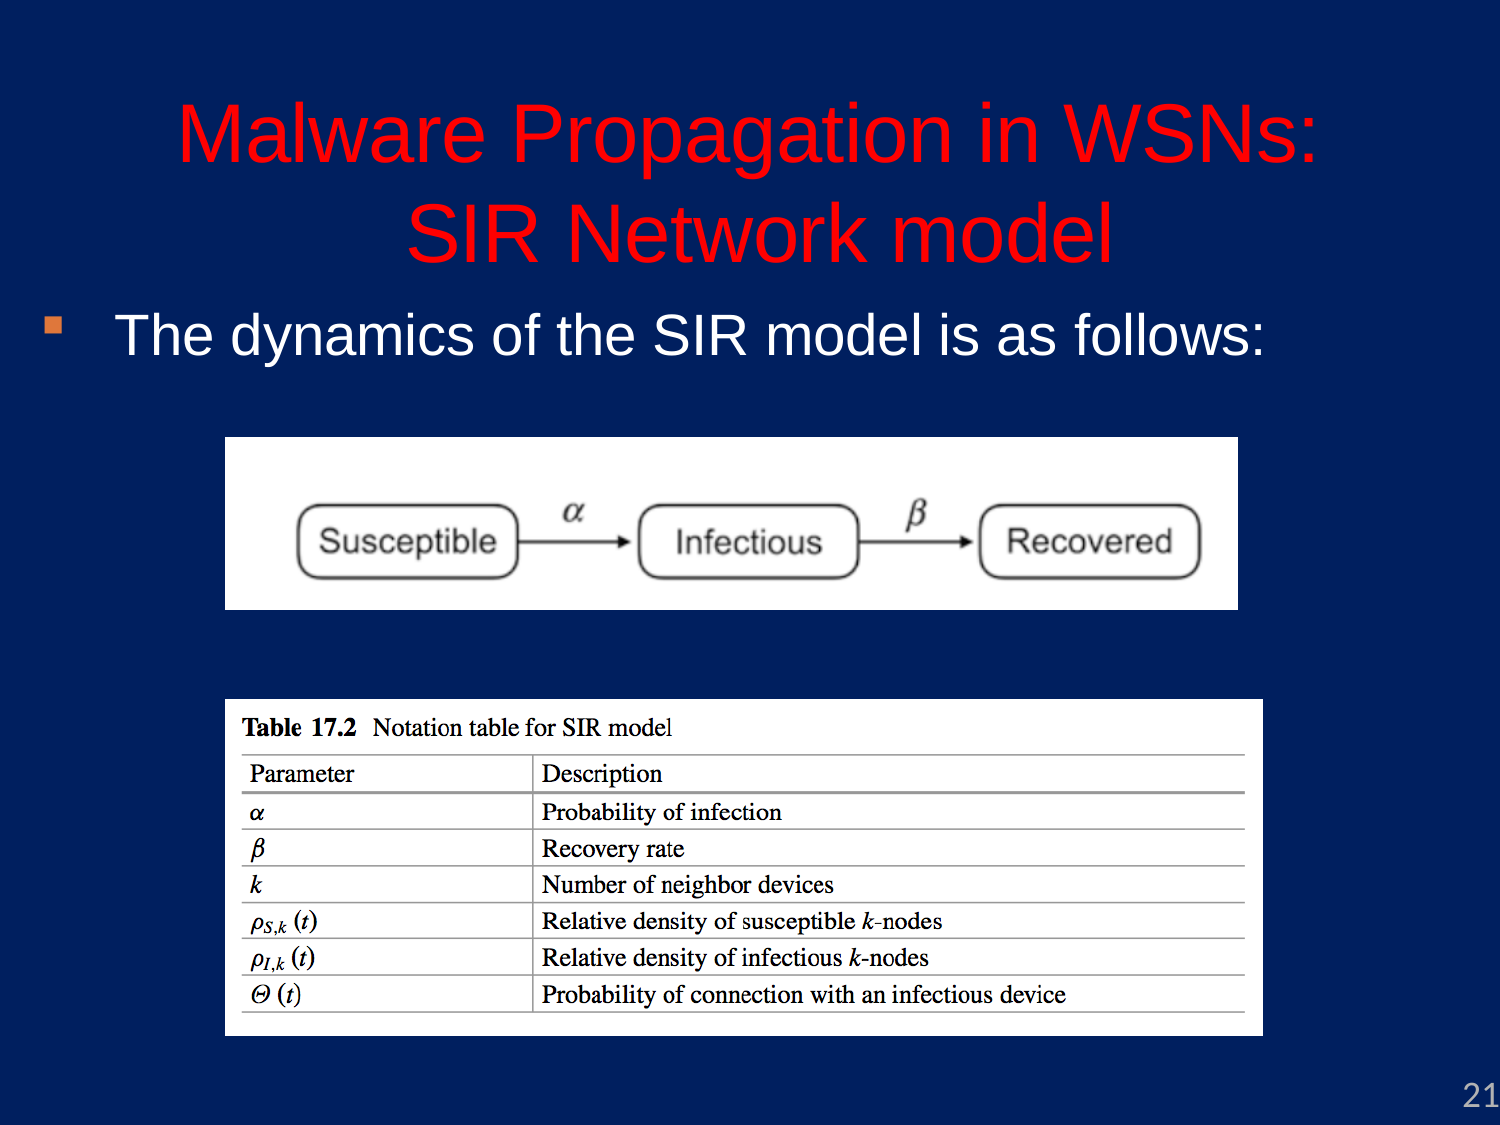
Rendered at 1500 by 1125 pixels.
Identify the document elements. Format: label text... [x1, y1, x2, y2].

text_box The dynamics of the SIR model is as follows: [37, 297, 1313, 368]
slide_number 21 [1437, 1069, 1500, 1125]
picture [224, 437, 1238, 610]
picture [224, 699, 1263, 1036]
title Malware Propagation in WSNs: SIR Network model [44, 53, 1456, 279]
